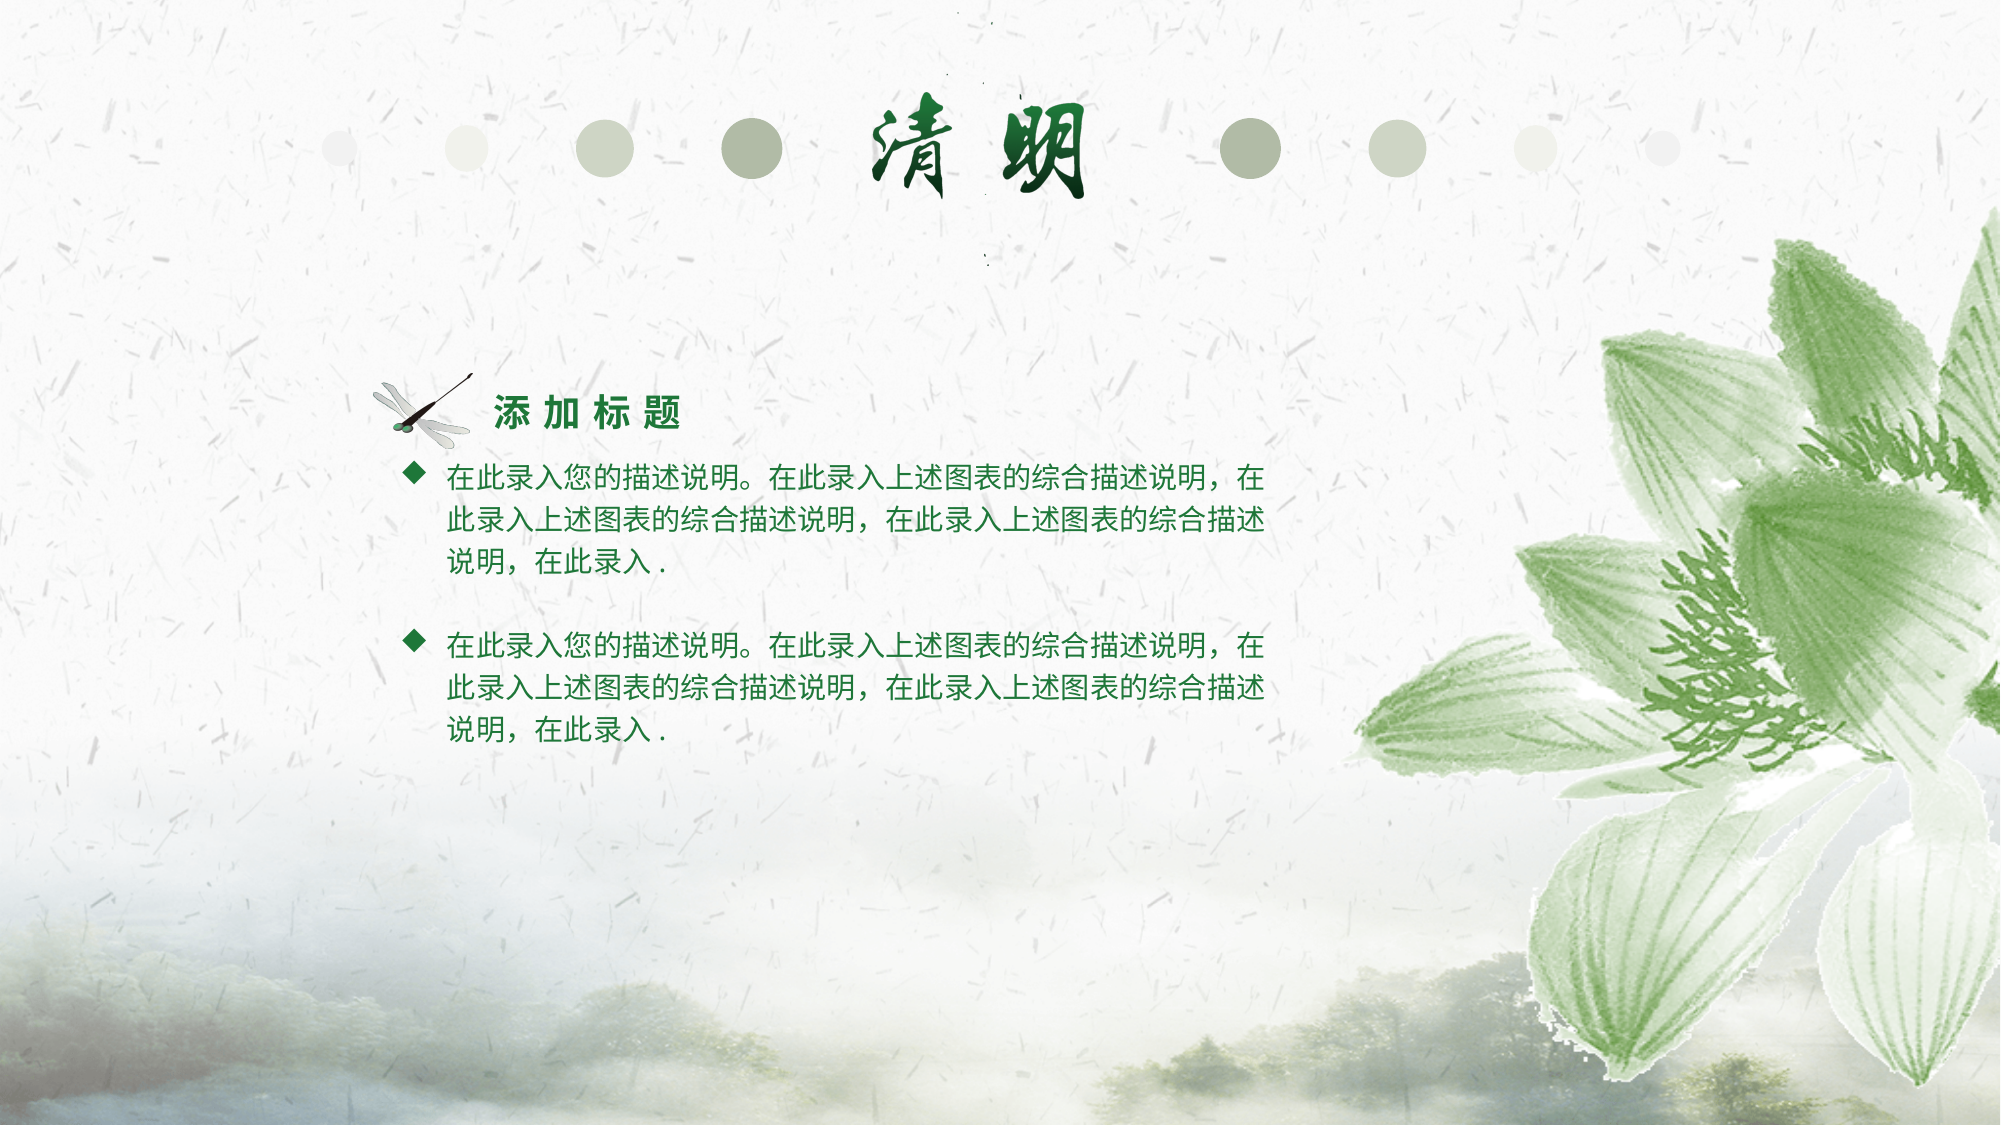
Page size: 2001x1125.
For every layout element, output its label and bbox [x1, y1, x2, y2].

picture [0, 0, 2001, 1125]
text_box [373, 373, 1284, 806]
